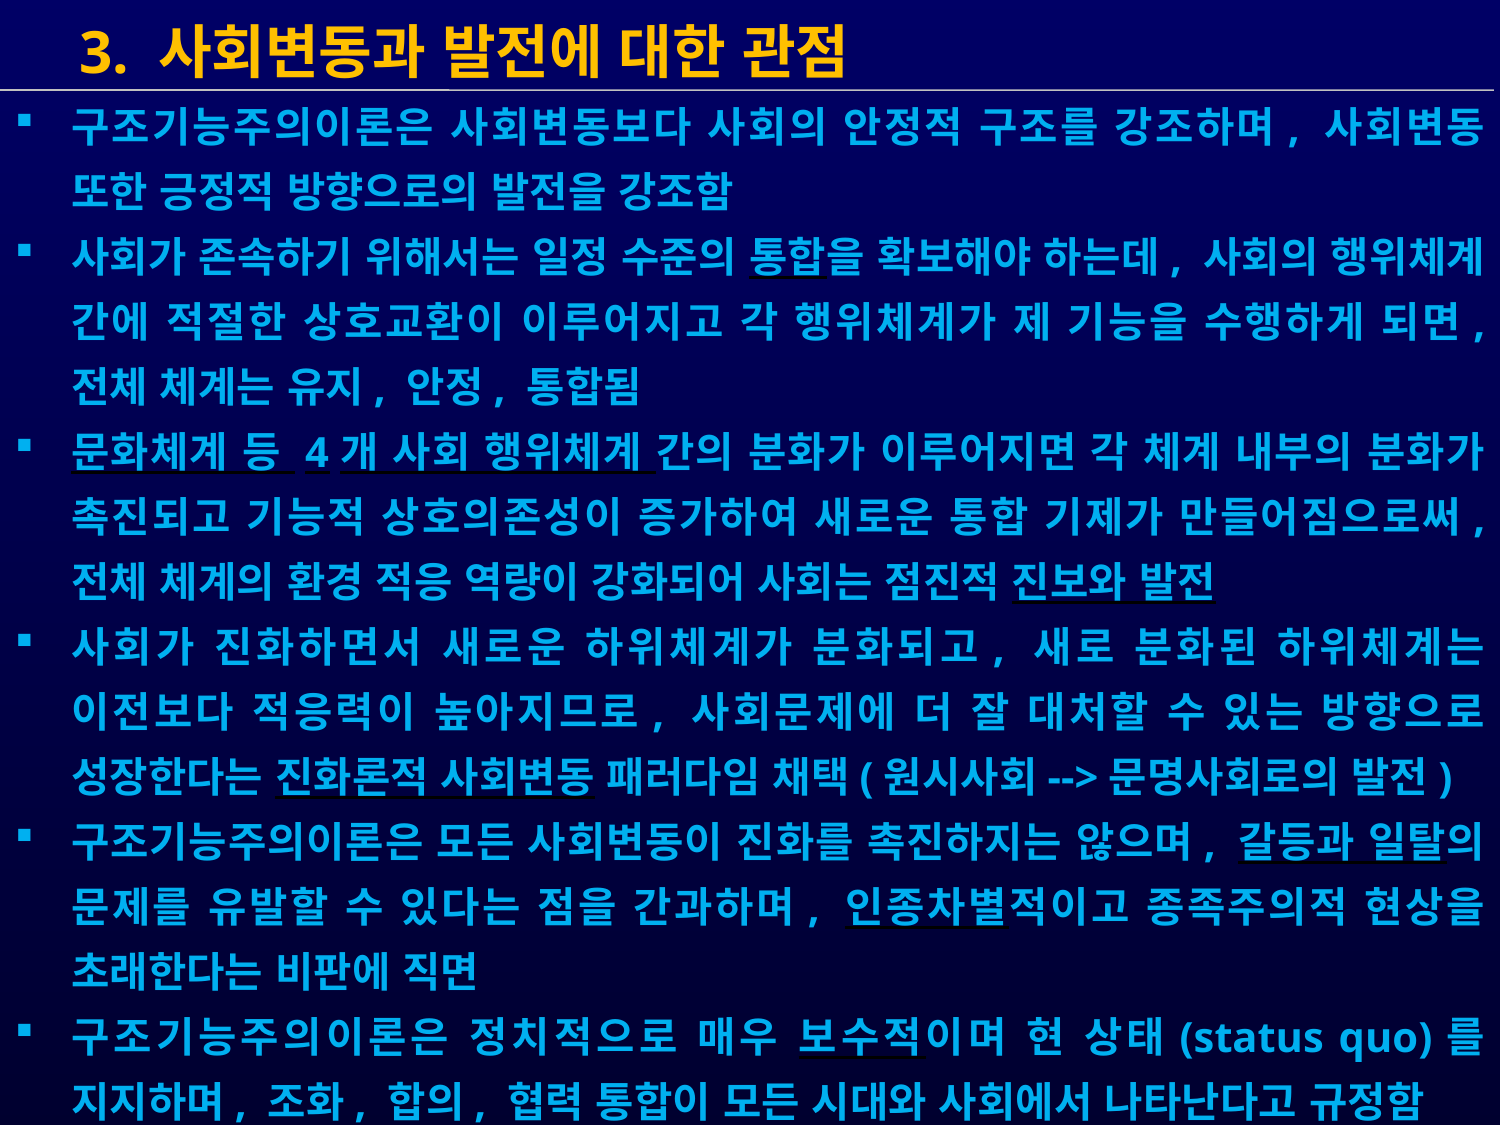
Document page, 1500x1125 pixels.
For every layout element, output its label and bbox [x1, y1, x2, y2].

text_box [0, 6, 1500, 1125]
